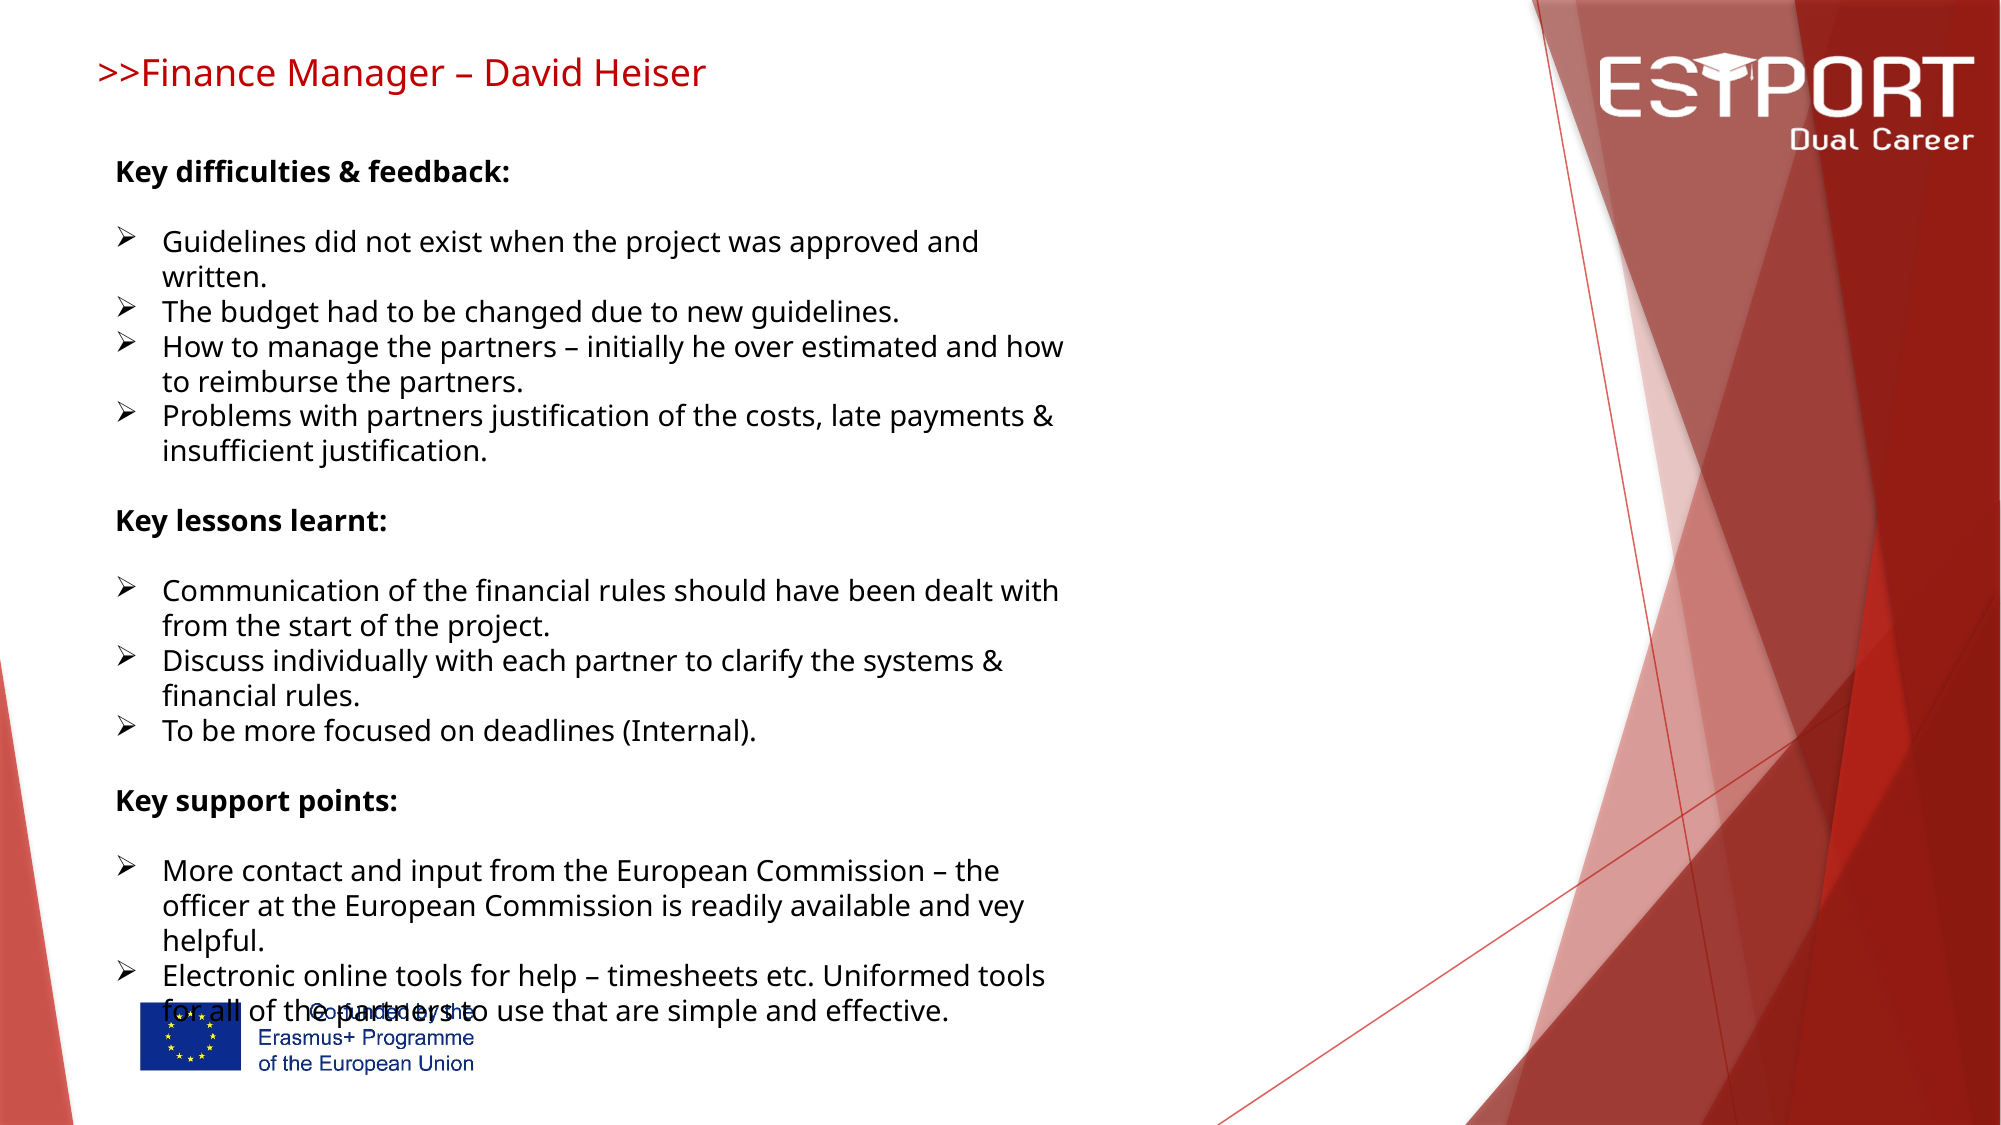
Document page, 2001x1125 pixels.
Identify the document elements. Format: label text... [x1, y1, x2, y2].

picture [118, 982, 491, 1091]
picture [1600, 44, 1987, 156]
text_box Key difficulties & feedback: Guidelines did not exist when the project was approved and written. The budget had to be changed due to new guidelines. How to manage the partners – initially he over estimated and how to reimburse the partners. Problems with partners justification of the costs, late payments & insufficient justification. Key lessons learnt: Communication of the financial rules should have been dealt with from the start of the project. Discuss individually with each partner to clarify the systems & financial rules. To be more focused on deadlines (Internal). Key support points: More contact and input from the European Commission – the officer at the European Commission is readily available and vey helpful. Electronic online tools for help – timesheets etc. Uniformed tools for all of the partners to use that are simple and effective. [100, 145, 1101, 1105]
text_box >>Finance Manager – David Heiser [82, 41, 722, 147]
